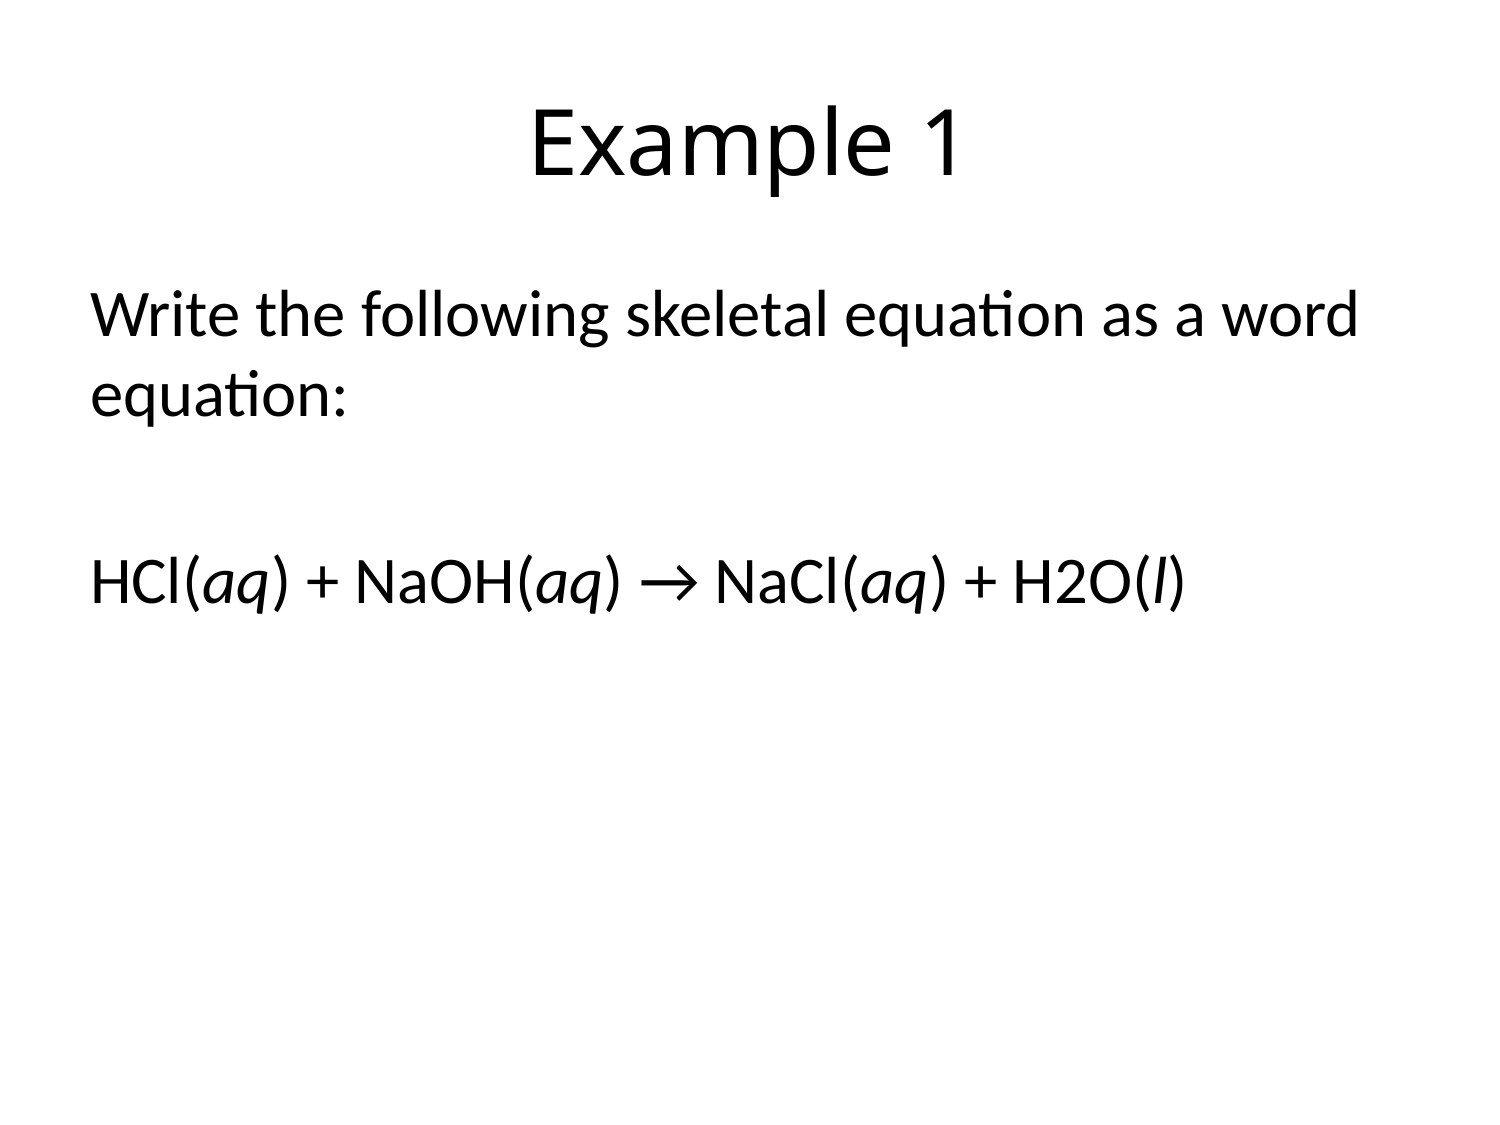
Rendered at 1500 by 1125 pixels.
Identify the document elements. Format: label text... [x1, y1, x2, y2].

list Write the following skeletal equation as a word equation: HCl(aq) + NaOH(aq) → NaCl(aq) + H2O(l) [75, 262, 1425, 1005]
title Example 1 [75, 45, 1425, 233]
